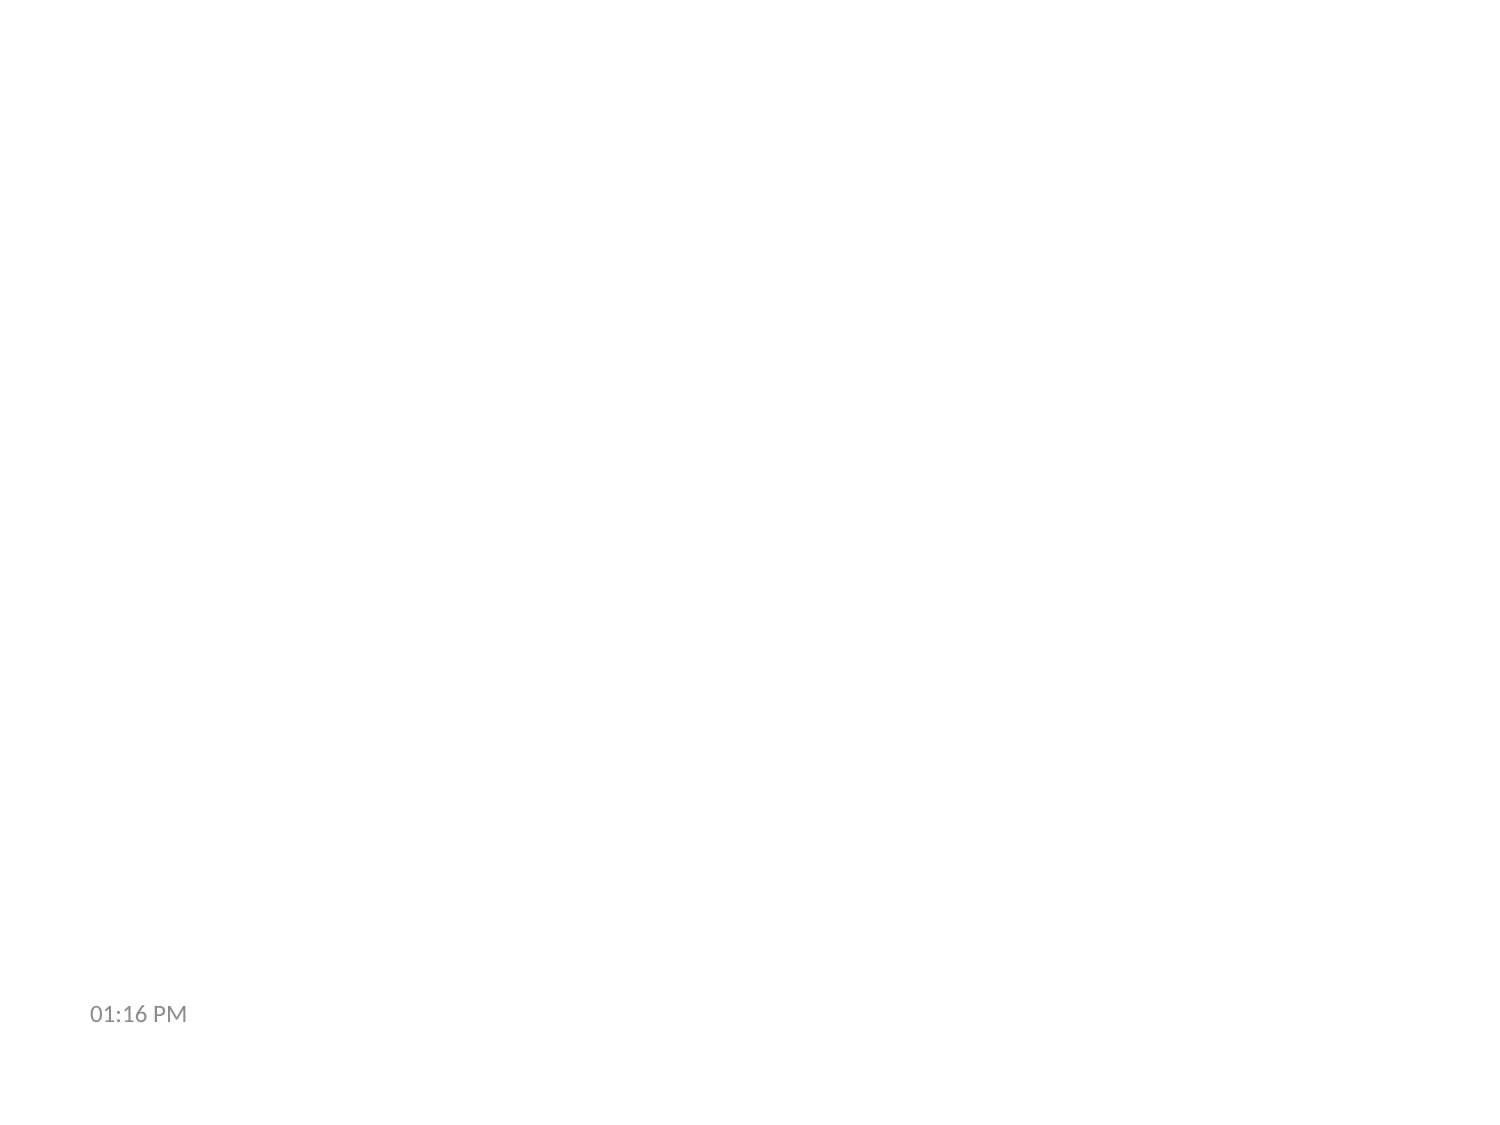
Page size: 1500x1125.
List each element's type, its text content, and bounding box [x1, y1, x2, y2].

text_box 3:35 PM [75, 982, 425, 1043]
